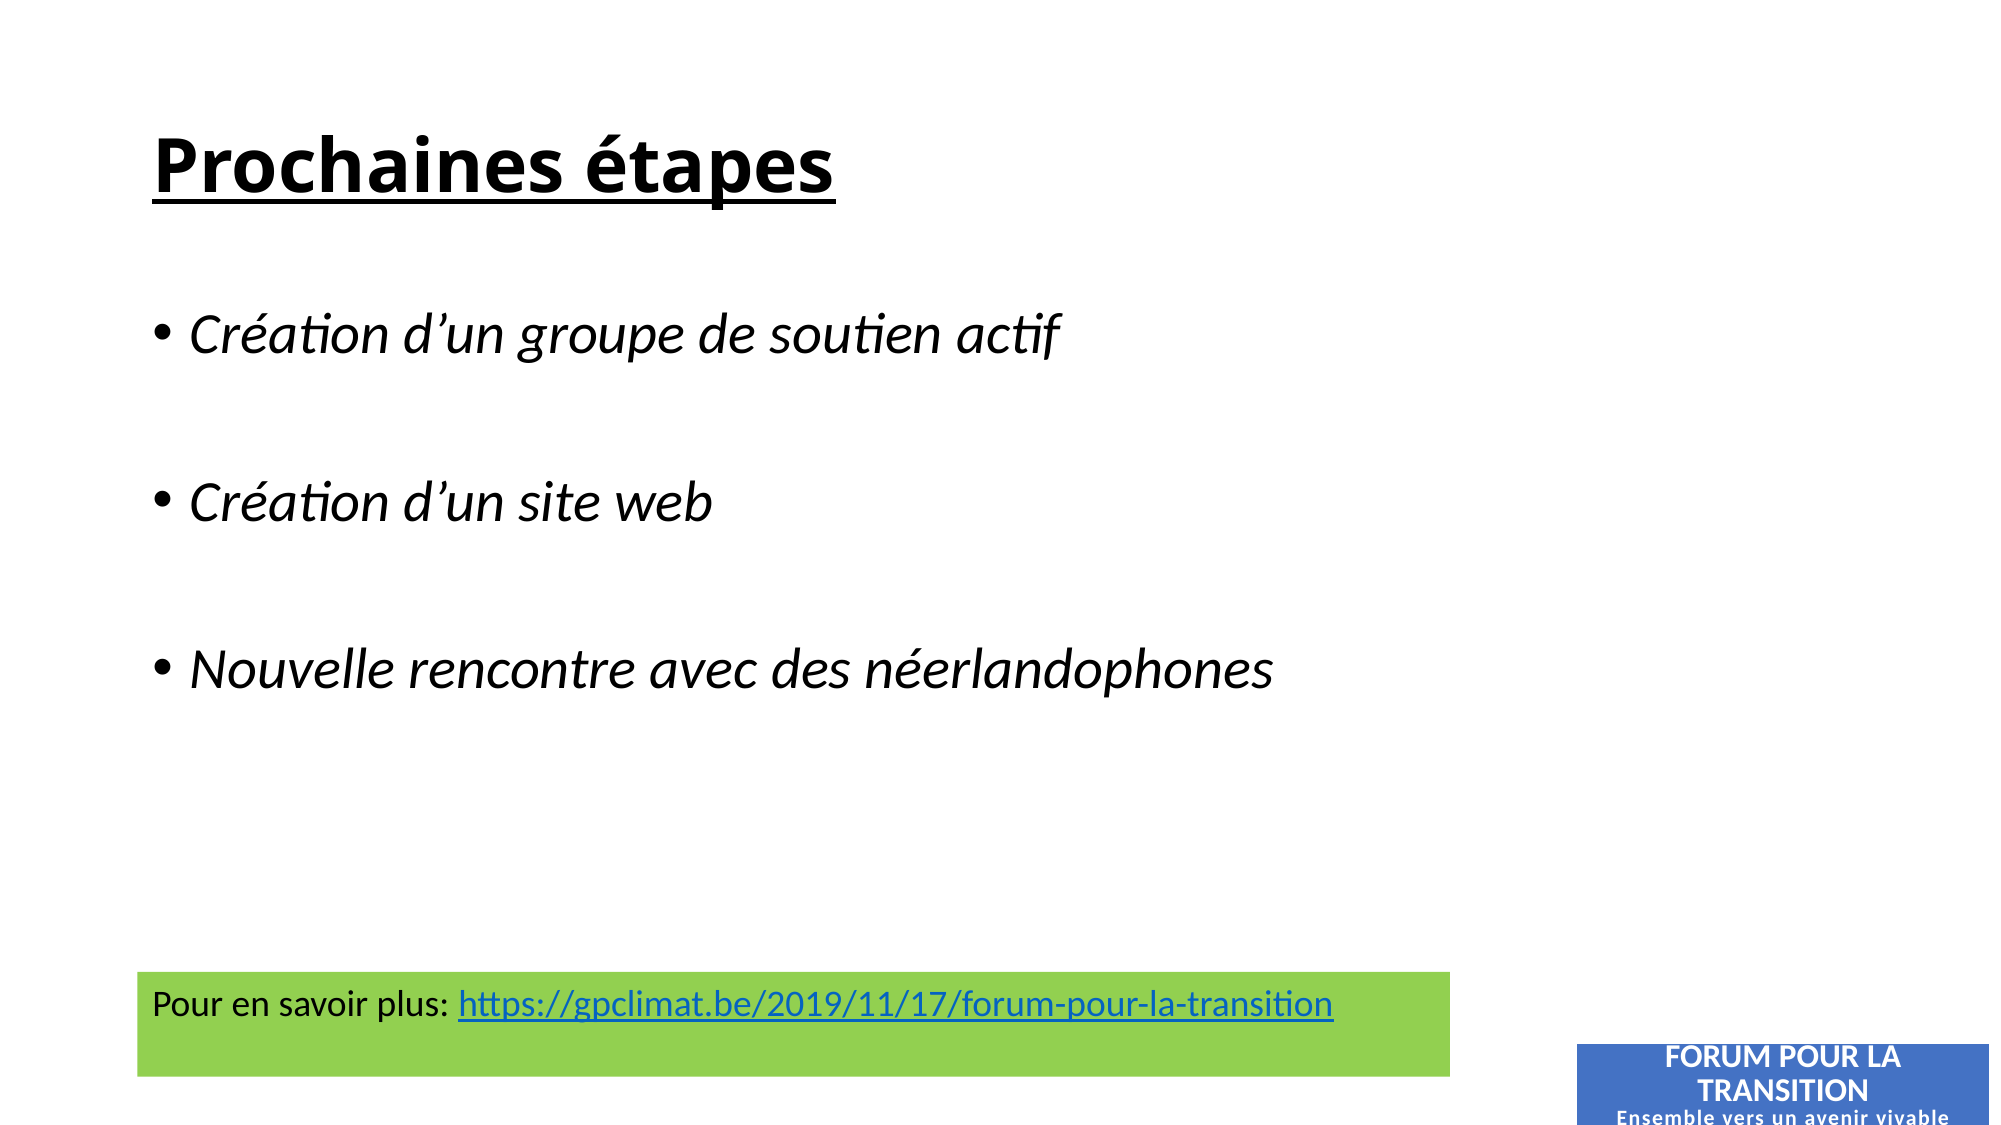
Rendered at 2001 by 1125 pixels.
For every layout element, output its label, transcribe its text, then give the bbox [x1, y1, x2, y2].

title Prochaines étapes [137, 59, 1863, 278]
text_box Pour en savoir plus: https://gpclimat.be/2019/11/17/forum-pour-la-transition [137, 971, 1450, 1077]
list Création d’un groupe de soutien actif Création d’un site web Nouvelle rencontre avec des néerlandophones [137, 295, 1863, 934]
